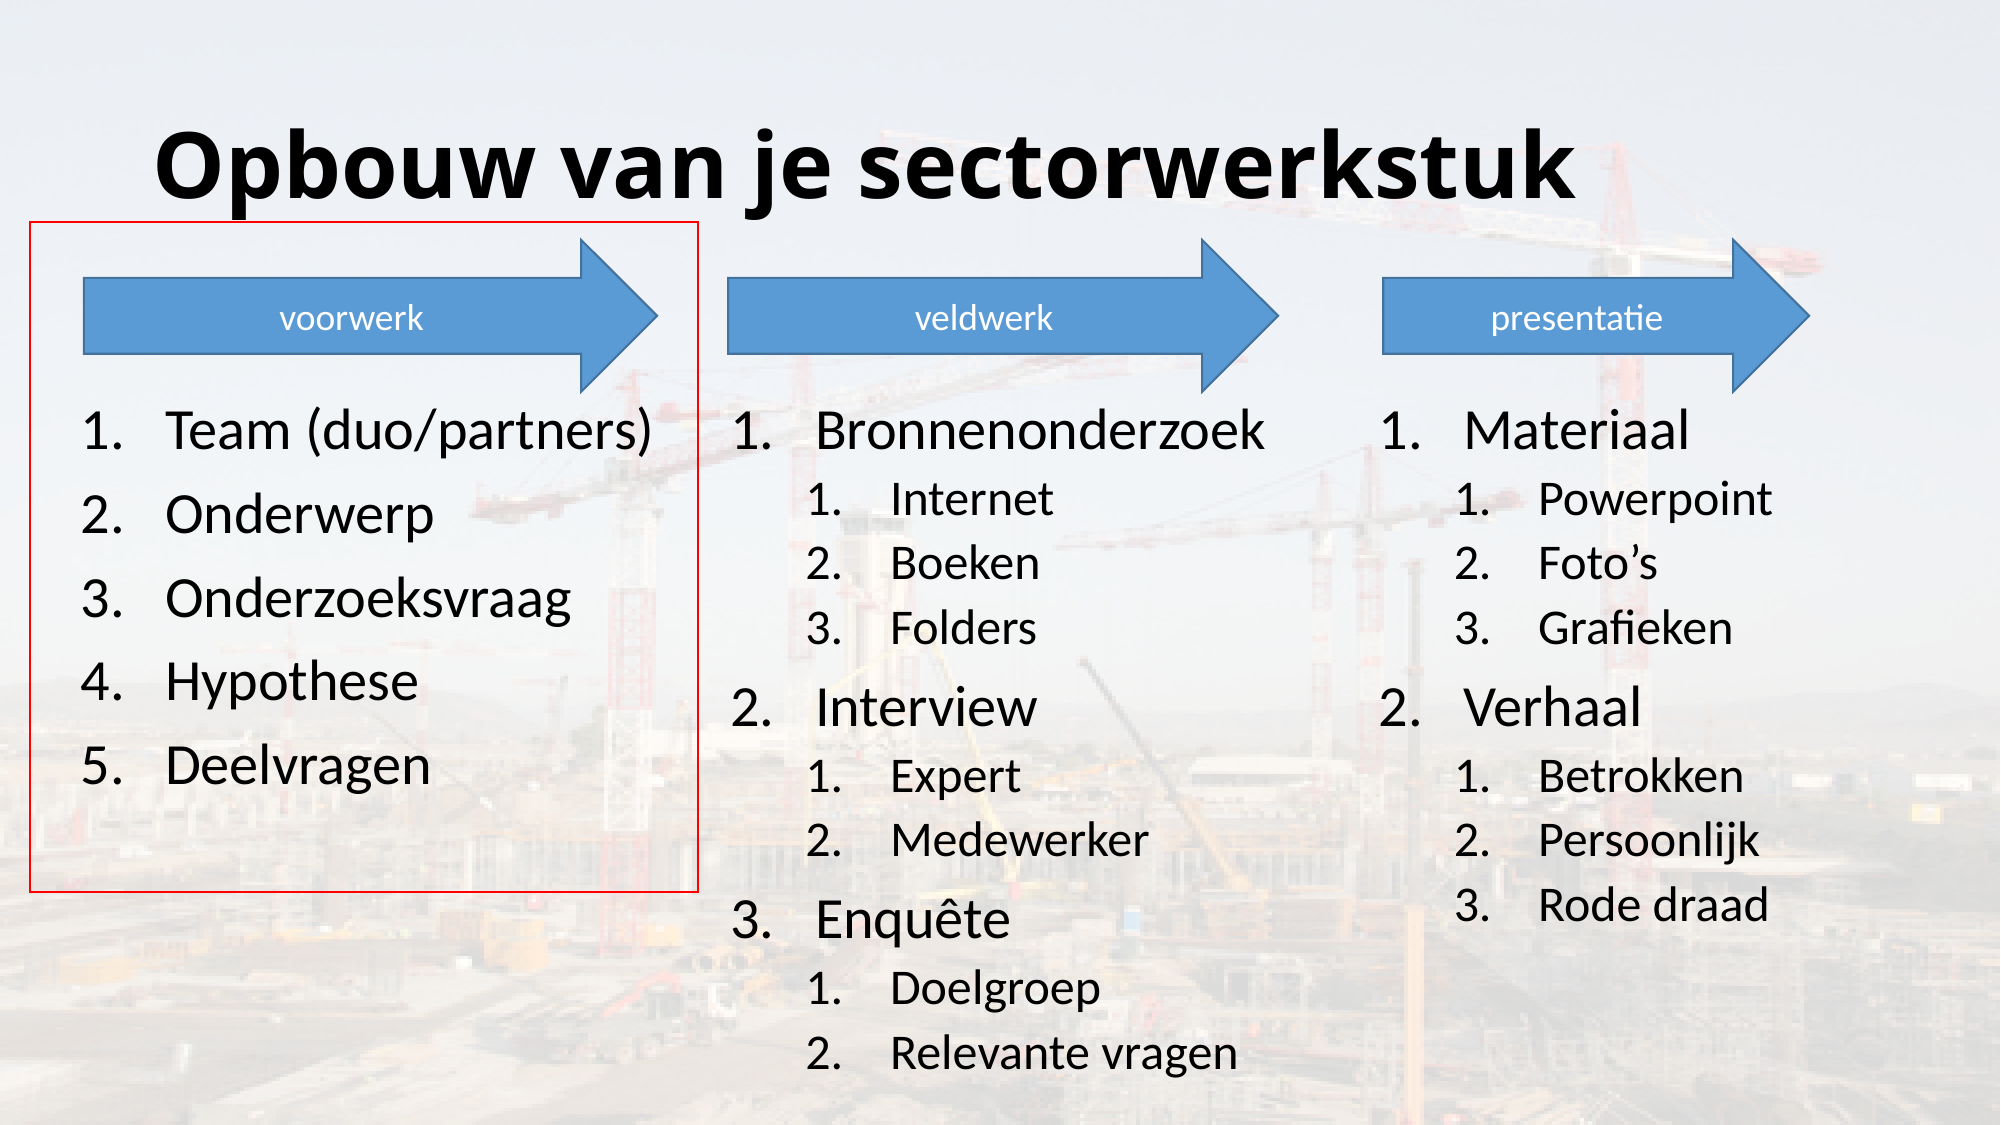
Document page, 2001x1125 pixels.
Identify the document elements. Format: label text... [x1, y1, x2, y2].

text_box presentatie [1382, 237, 1811, 391]
text_box [29, 221, 699, 893]
list Team (duo/partners) Onderwerp Onderzoeksvraag Hypothese Deelvragen [65, 893, 682, 1106]
text_box Bronnenonderzoek Internet Boeken Folders Interview Expert Medewerker Enquête Doelgroep Relevante vragen [715, 391, 1363, 1100]
text_box Materiaal Powerpoint Foto’s Grafieken Verhaal Betrokken Persoonlijk Rode draad [1363, 391, 1857, 1106]
text_box veldwerk [727, 237, 1280, 391]
title Opbouw van je sectorwerkstuk [137, 59, 1863, 278]
